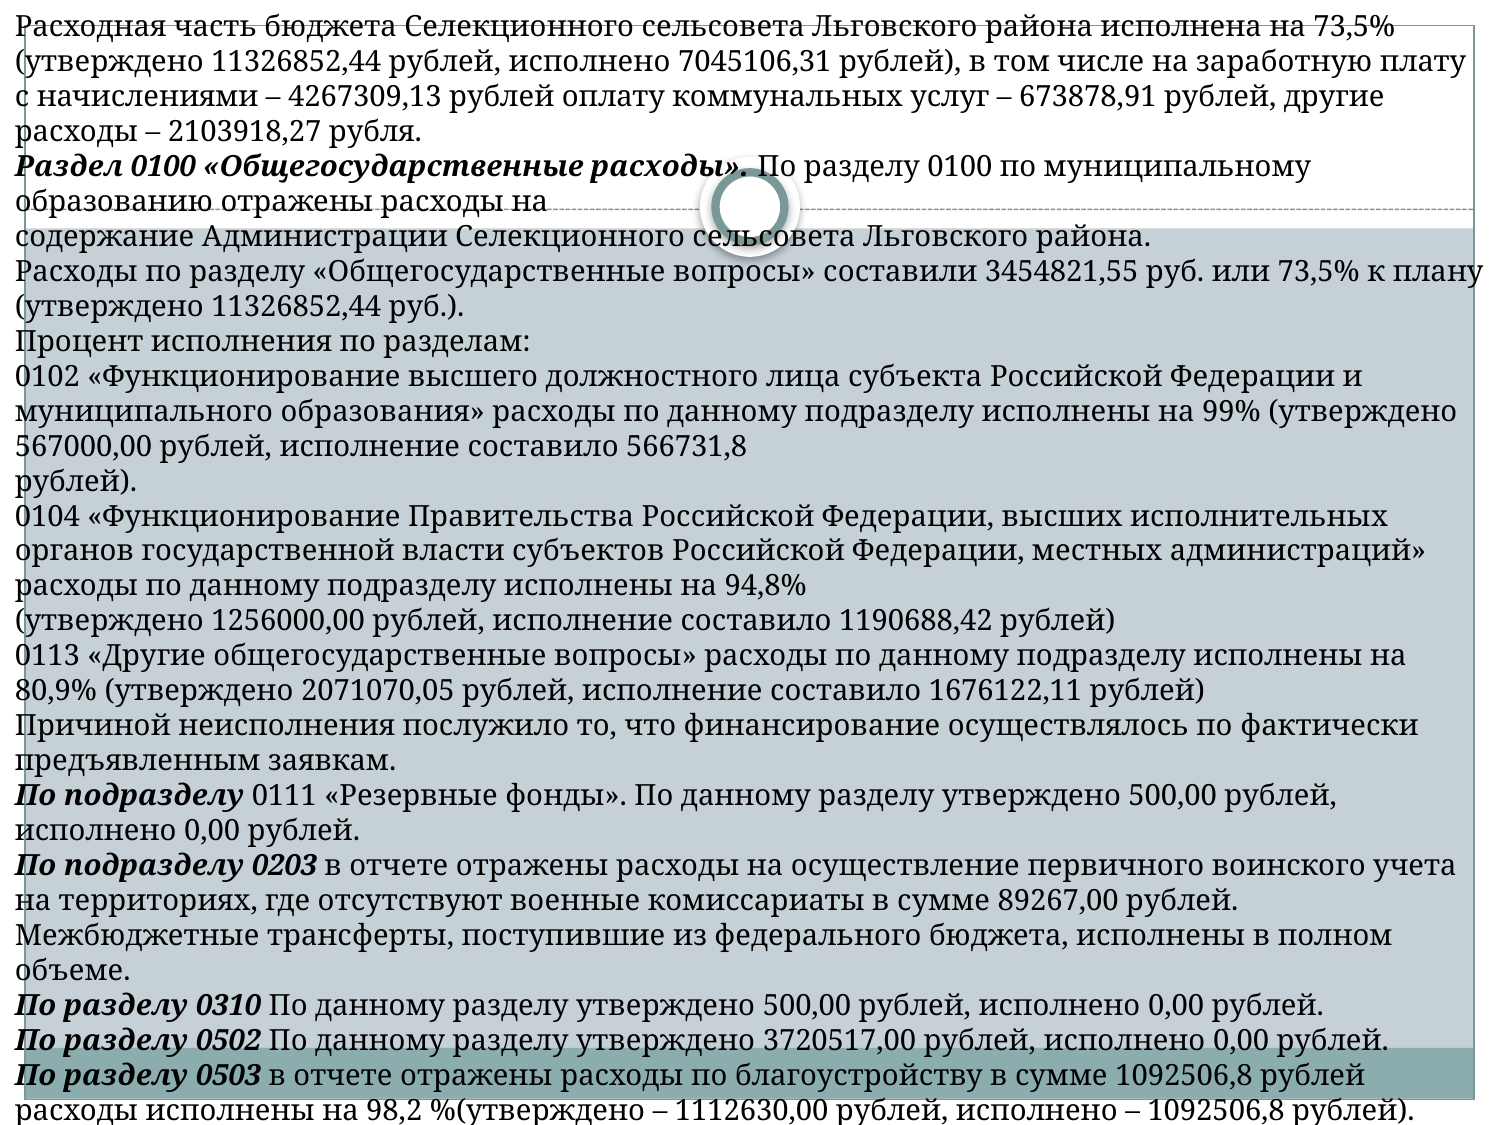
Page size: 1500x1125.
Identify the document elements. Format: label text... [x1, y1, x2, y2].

text_box Расходная часть бюджета Селекционного сельсовета Льговского района исполнена на 73,5% (утверждено 11326852,44 рублей, исполнено 7045106,31 рублей), в том числе на заработную плату с начислениями – 4267309,13 рублей оплату коммунальных услуг – 673878,91 рублей, другие расходы – 2103918,27 рубля. Раздел 0100 «Общегосударственные расходы». По разделу 0100 по муниципальному образованию отражены расходы на содержание Администрации Селекционного сельсовета Льговского района. Расходы по разделу «Общегосударственные вопросы» составили 3454821,55 руб. или 73,5% к плану (утверждено 11326852,44 руб.). Процент исполнения по разделам: 0102 «Функционирование высшего должностного лица субъекта Российской Федерации и муниципального образования» расходы по данному подразделу исполнены на 99% (утверждено 567000,00 рублей, исполнение составило 566731,8 рублей). 0104 «Функционирование Правительства Российской Федерации, высших исполнительных органов государственной власти субъектов Российской Федерации, местных администраций» расходы по данному подразделу исполнены на 94,8% (утверждено 1256000,00 рублей, исполнение составило 1190688,42 рублей) 0113 «Другие общегосударственные вопросы» расходы по данному подразделу исполнены на 80,9% (утверждено 2071070,05 рублей, исполнение составило 1676122,11 рублей) Причиной неисполнения послужило то, что финансирование осуществлялось по фактически предъявленным заявкам. По подразделу 0111 «Резервные фонды». По данному разделу утверждено 500,00 рублей, исполнено 0,00 рублей. По подразделу 0203 в отчете отражены расходы на осуществление первичного воинского учета на территориях, где отсутствуют военные комиссариаты в сумме 89267,00 рублей. Межбюджетные трансферты, поступившие из федерального бюджета, исполнены в полном объеме. По разделу 0310 По данному разделу утверждено 500,00 рублей, исполнено 0,00 рублей. По разделу 0502 По данному разделу утверждено 3720517,00 рублей, исполнено 0,00 рублей. По разделу 0503 в отчете отражены расходы по благоустройству в сумме 1092506,8 рублей расходы исполнены на 98,2 %(утверждено – 1112630,00 рублей, исполнено – 1092506,8 рублей). По разделу 0801 - расходы составили 2342510,96 руб. или 97,8% от утвержденных бюджетных назначений (план 2394887,39 рублей,исполнено-2342510,96). [0, 0, 1500, 1125]
